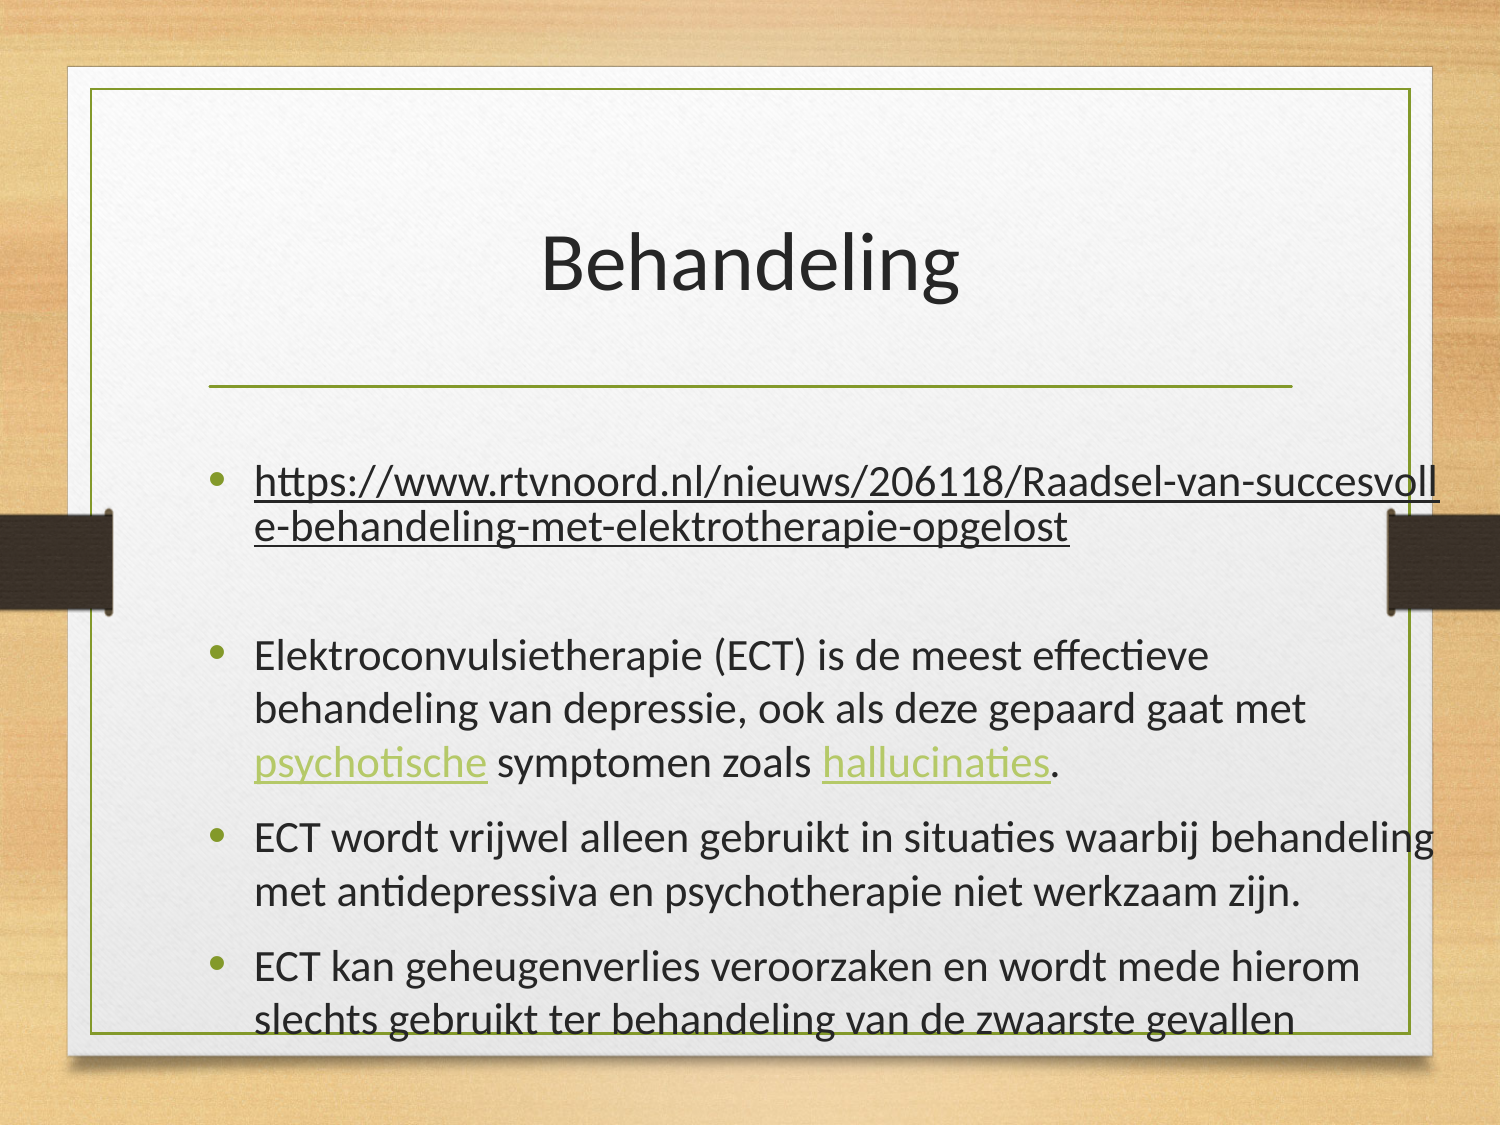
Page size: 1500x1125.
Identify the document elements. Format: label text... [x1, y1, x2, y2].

picture [0, 0, 1500, 1125]
title Behandeling [193, 150, 1309, 365]
list https://www.rtvnoord.nl/nieuws/206118/Raadsel-van-succesvolle-behandeling-met-elektrotherapie-opgelost Elektroconvulsietherapie (ECT) is de meest effectieve behandeling van depressie, ook als deze gepaard gaat met psychotische symptomen zoals hallucinaties. ECT wordt vrijwel alleen gebruikt in situaties waarbij behandeling met antidepressiva en psychotherapie niet werkzaam zijn. ECT kan geheugenverlies veroorzaken en wordt mede hierom slechts gebruikt ter behandeling van de zwaarste gevallen [193, 444, 1457, 1059]
